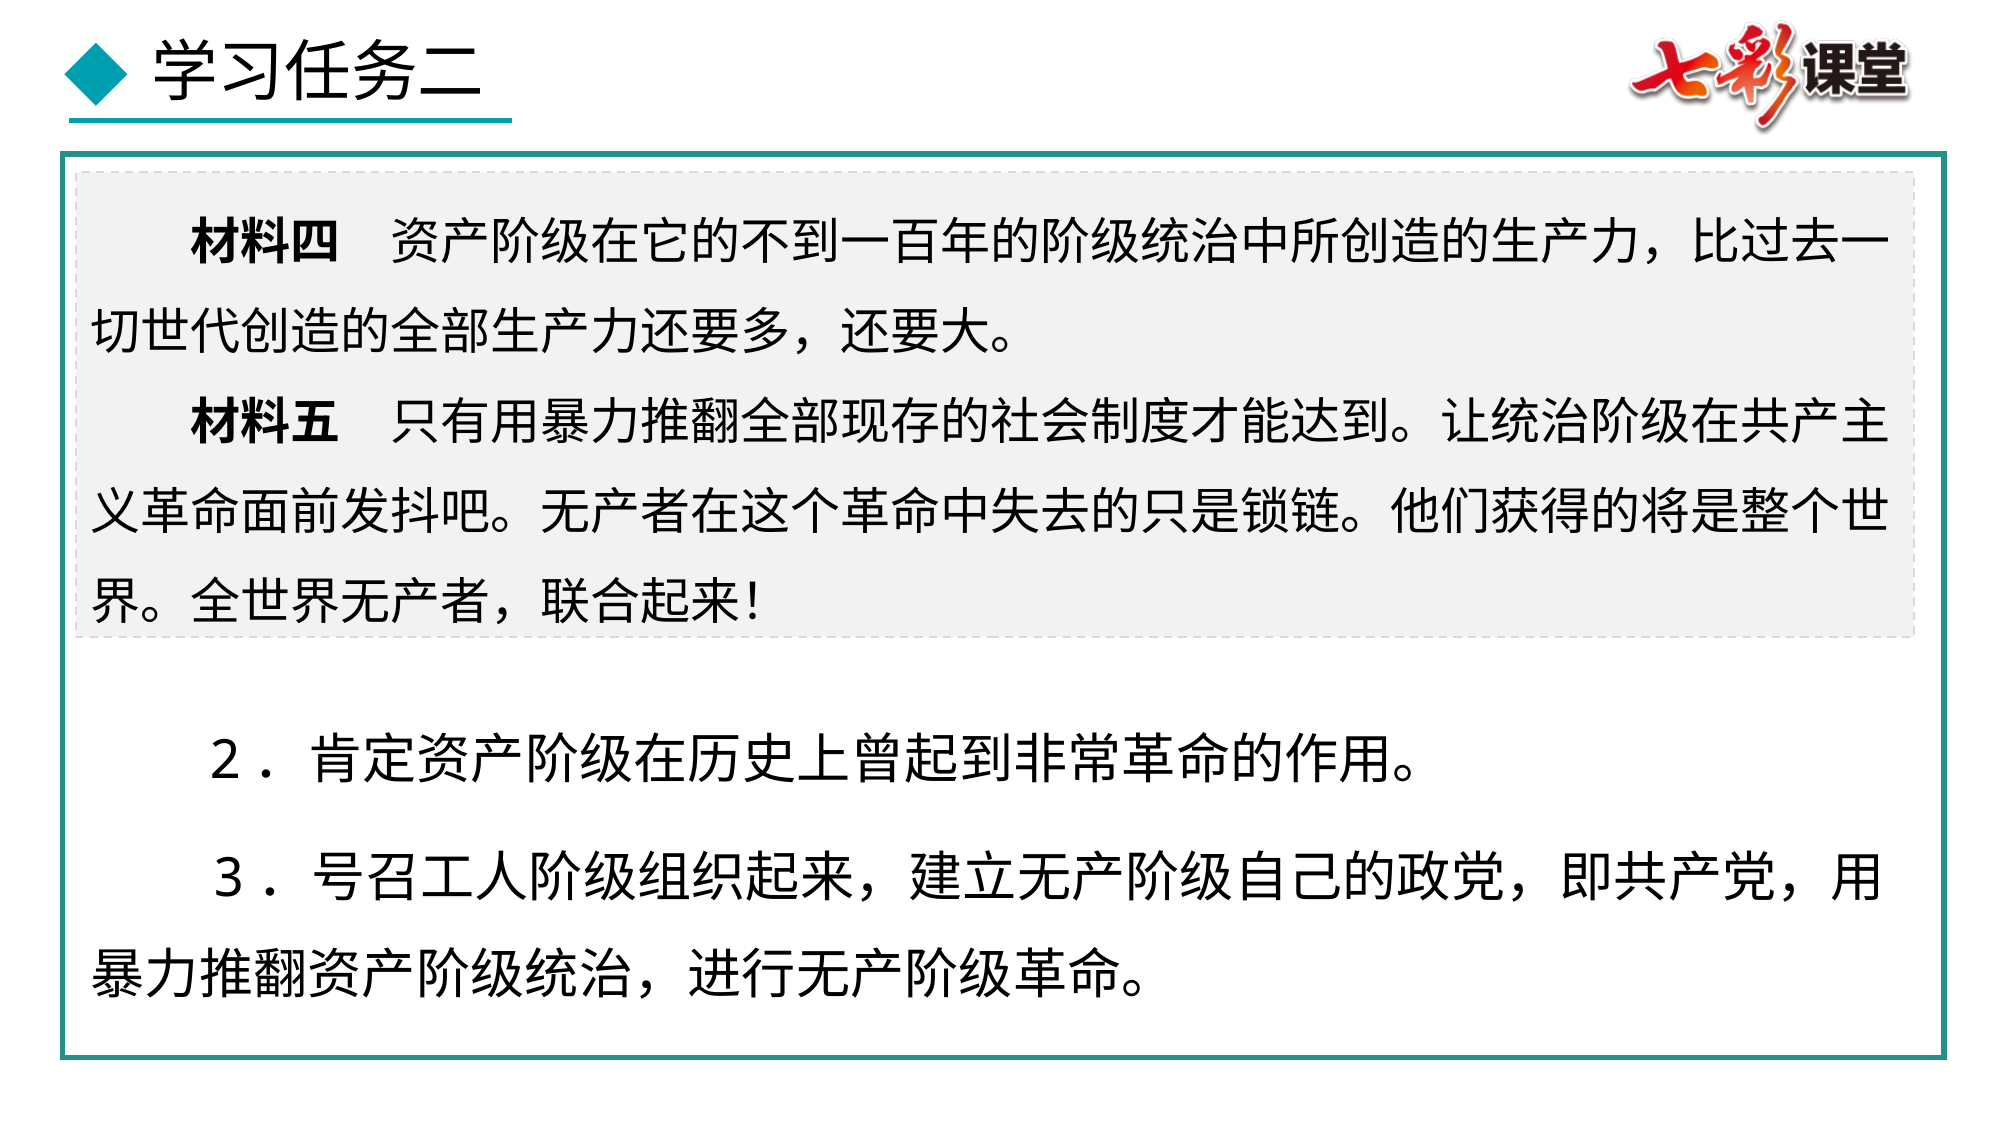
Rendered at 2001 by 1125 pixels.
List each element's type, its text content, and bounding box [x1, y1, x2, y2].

text_box 2．肯定资产阶级在历史上曾起到非常革命的作用。 [72, 684, 1918, 797]
picture [1625, 16, 1917, 135]
text_box 材料四 资产阶级在它的不到一百年的阶级统治中所创造的生产力，比过去一切世代创造的全部生产力还要多，还要大。 材料五 只有用暴力推翻全部现存的社会制度才能达到。让统治阶级在共产主义革命面前发抖吧。无产者在这个革命中失去的只是锁链。他们获得的将是整个世界。全世界无产者，联合起来！ [76, 172, 1914, 638]
text_box 3．号召工人阶级组织起来，建立无产阶级自己的政党，即共产党，用暴力推翻资产阶级统治，进行无产阶级革命。 [76, 802, 1939, 1012]
